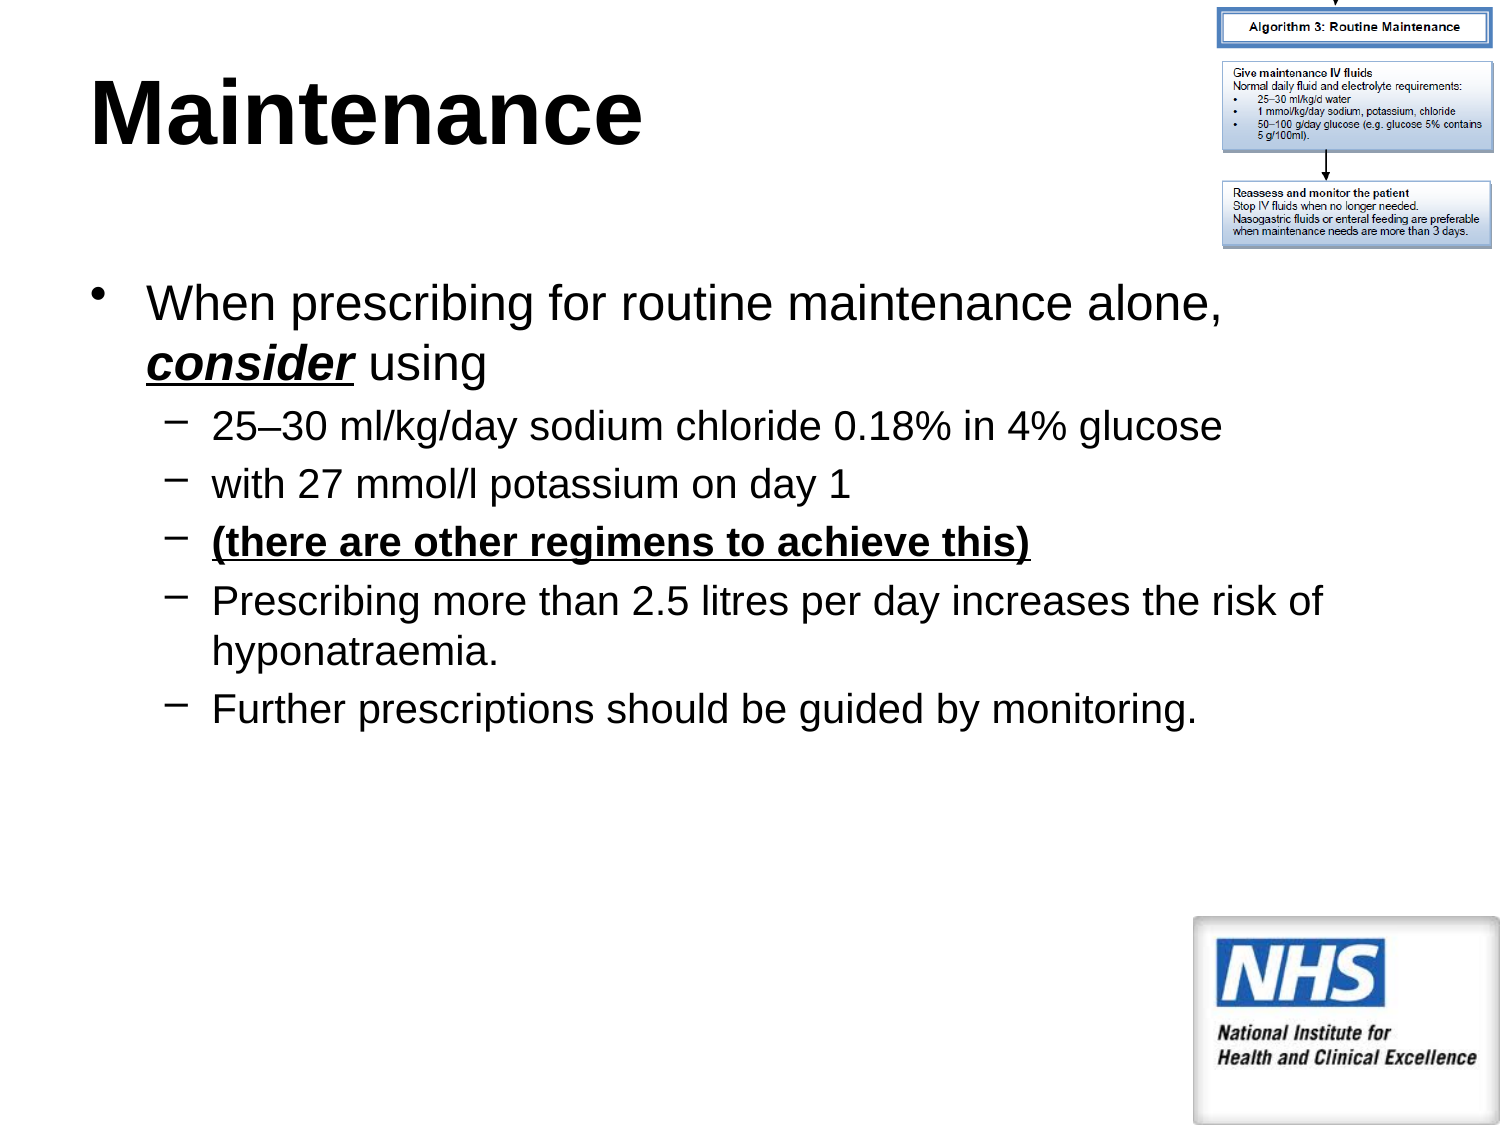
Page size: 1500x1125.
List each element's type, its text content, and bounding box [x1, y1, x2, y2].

title Maintenance [75, 45, 1205, 233]
picture [1193, 916, 1500, 1125]
list When prescribing for routine maintenance alone, consider using 25–30 ml/kg/day sodium chloride 0.18% in 4% glucose with 27 mmol/l potassium on day 1 (there are other regimens to achieve this) Prescribing more than 2.5 litres per day increases the risk of hyponatraemia. Further prescriptions should be guided by monitoring. [75, 262, 1425, 1005]
picture [1210, 0, 1500, 256]
